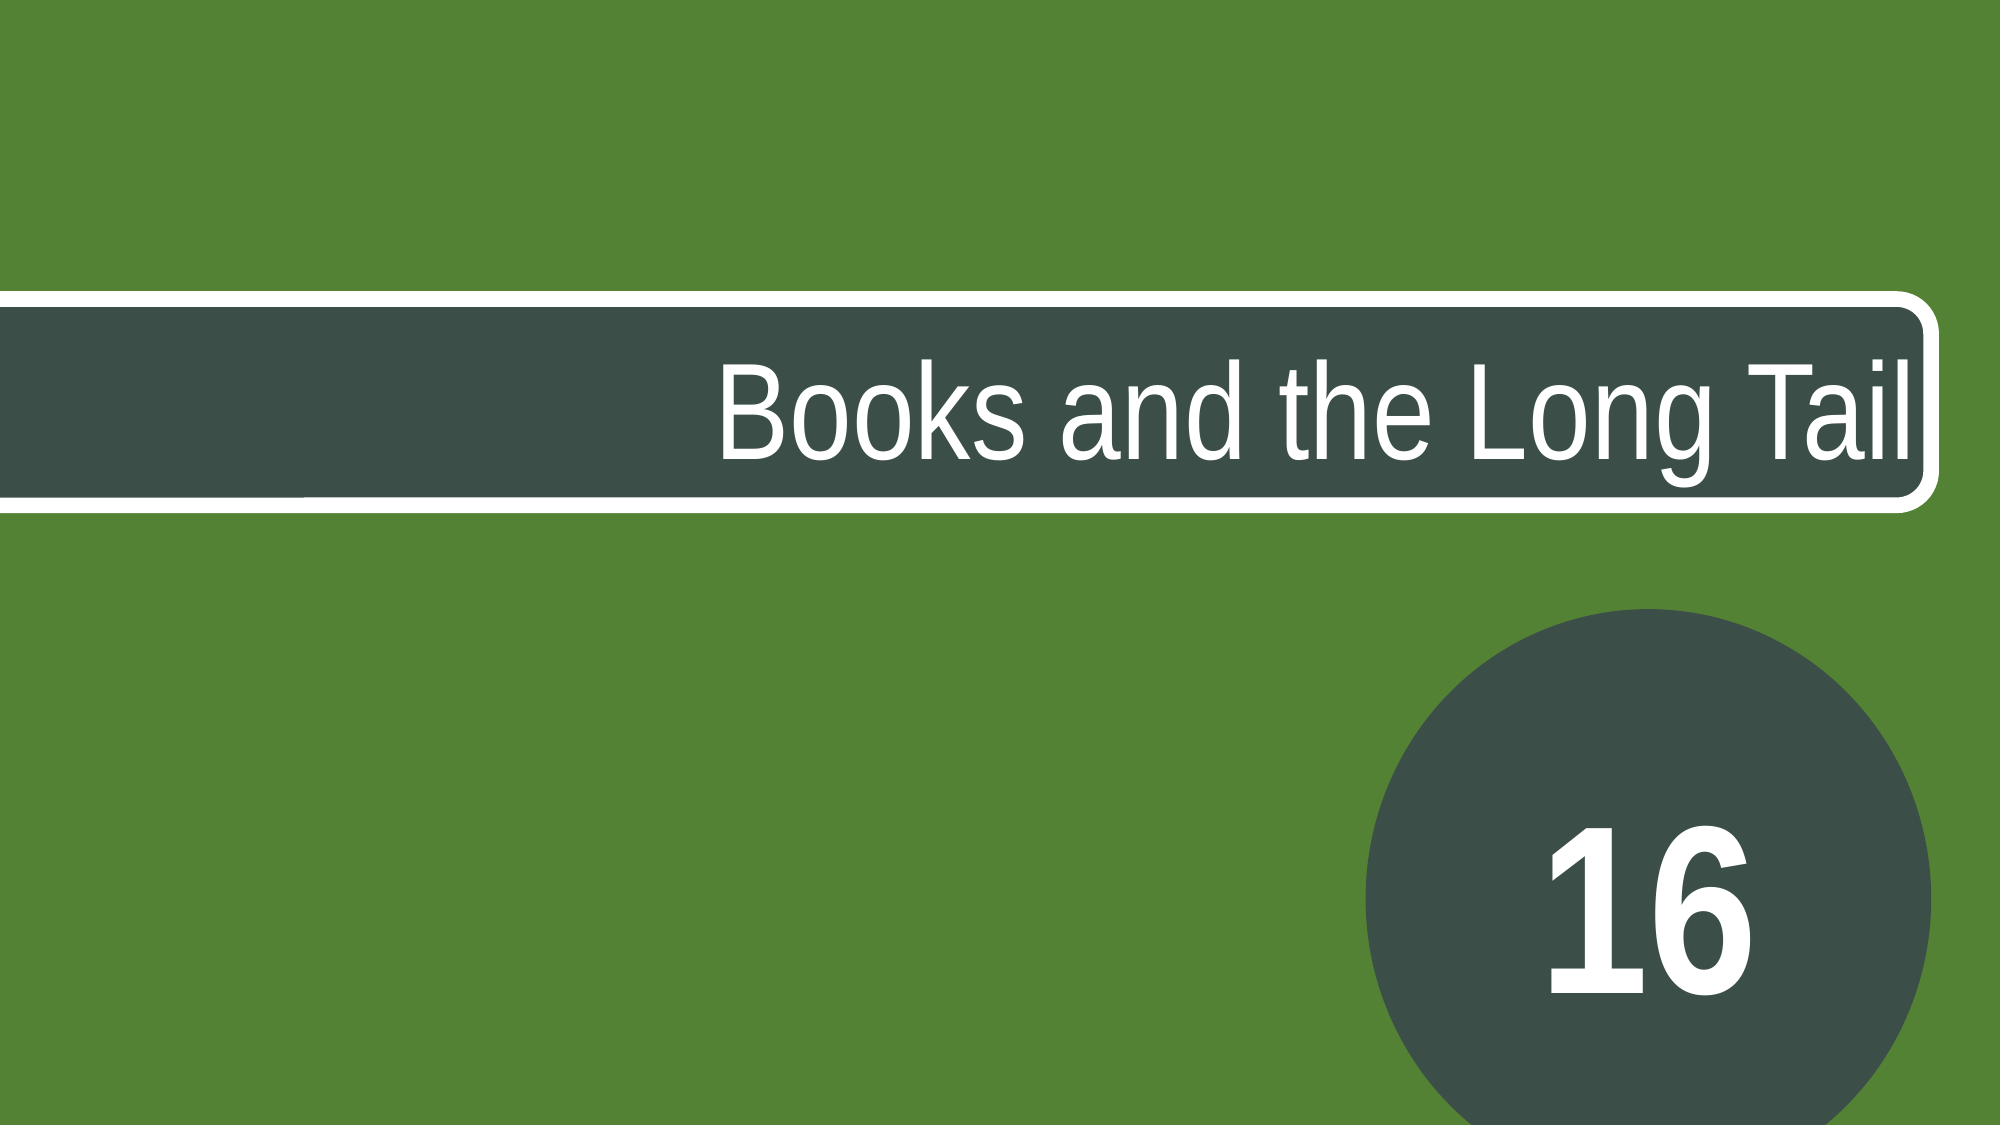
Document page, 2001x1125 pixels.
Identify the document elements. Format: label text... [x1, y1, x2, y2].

text_box [0, 298, 1927, 507]
text_box Books and the Long Tail [162, 314, 1932, 495]
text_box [1365, 609, 1932, 1125]
